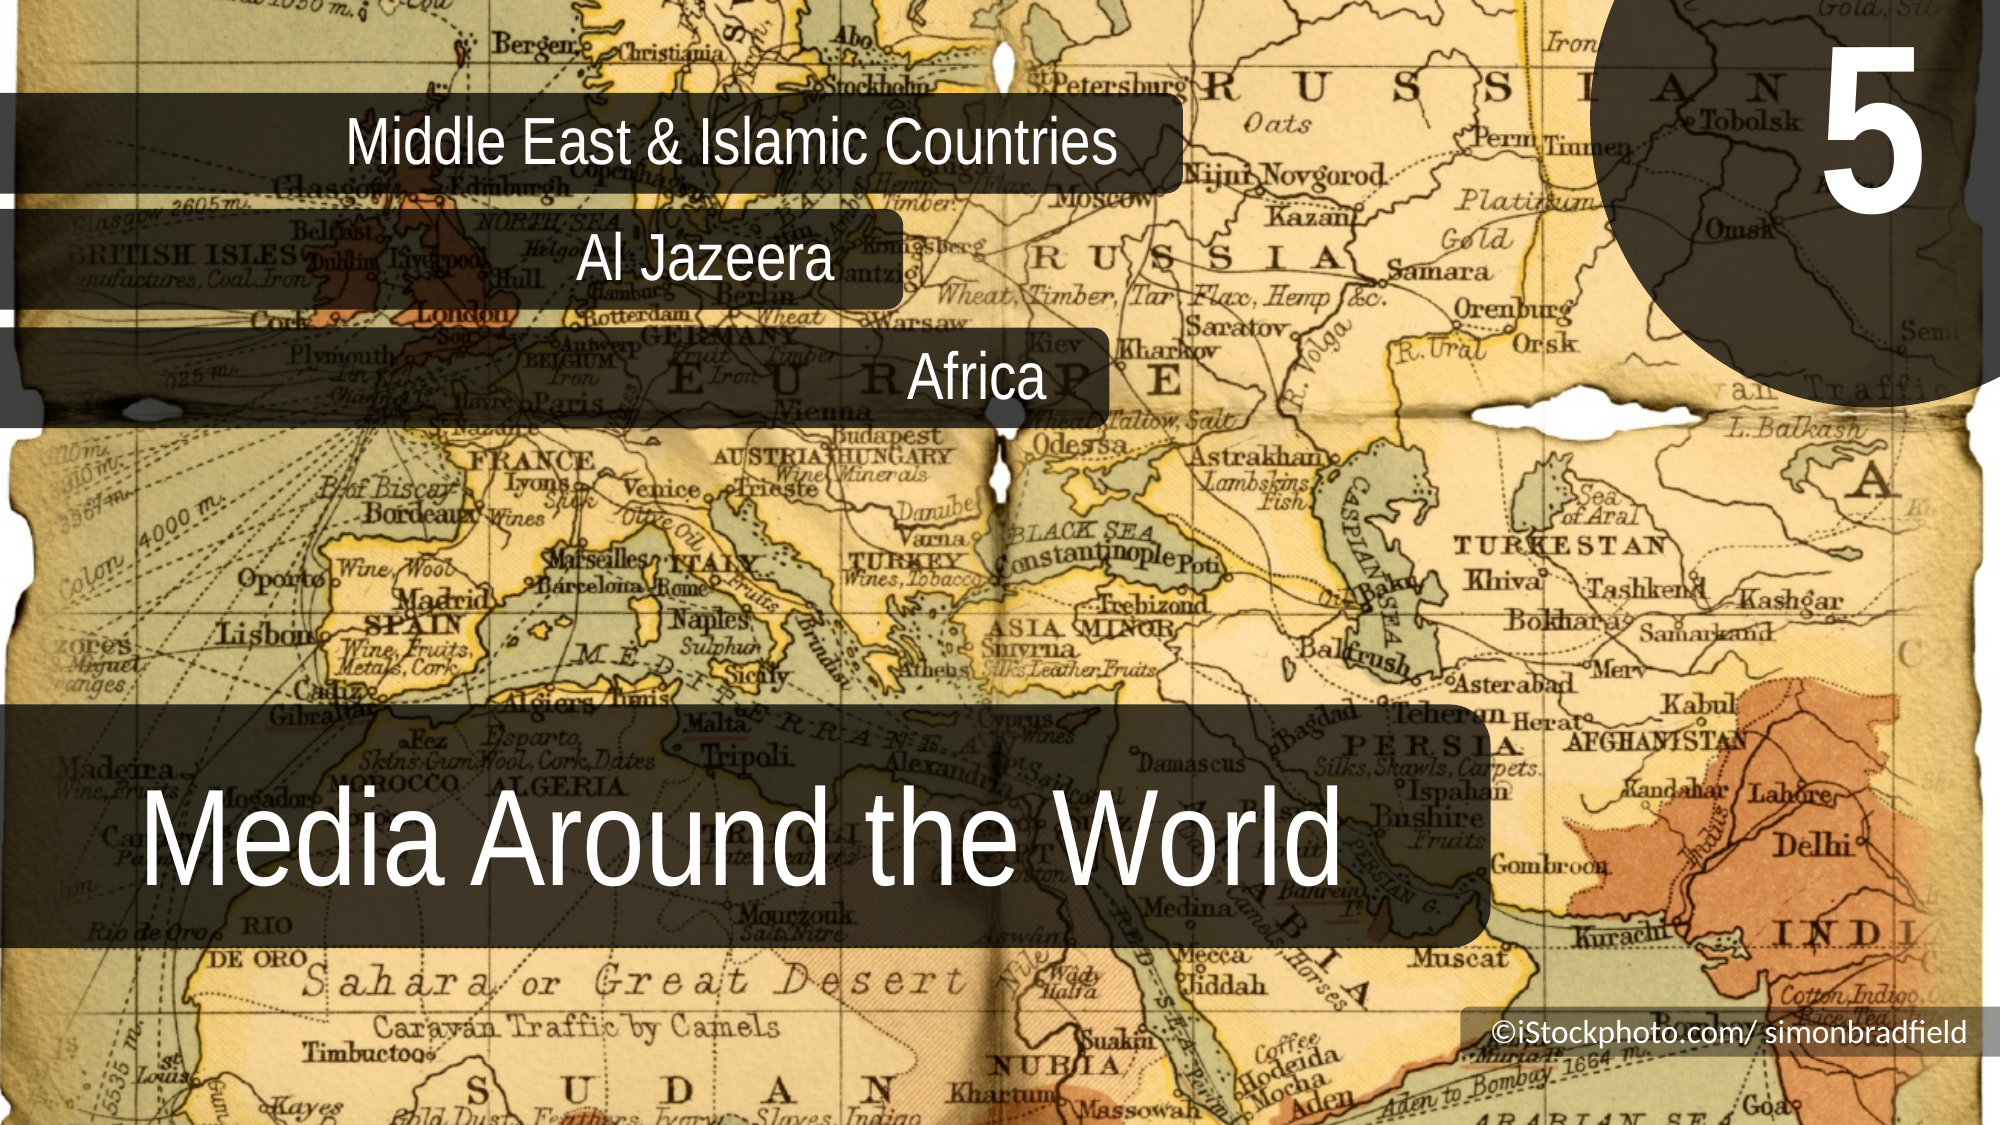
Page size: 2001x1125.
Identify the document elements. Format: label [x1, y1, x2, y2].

picture [0, 0, 2001, 1125]
text_box [1590, 0, 2000, 408]
